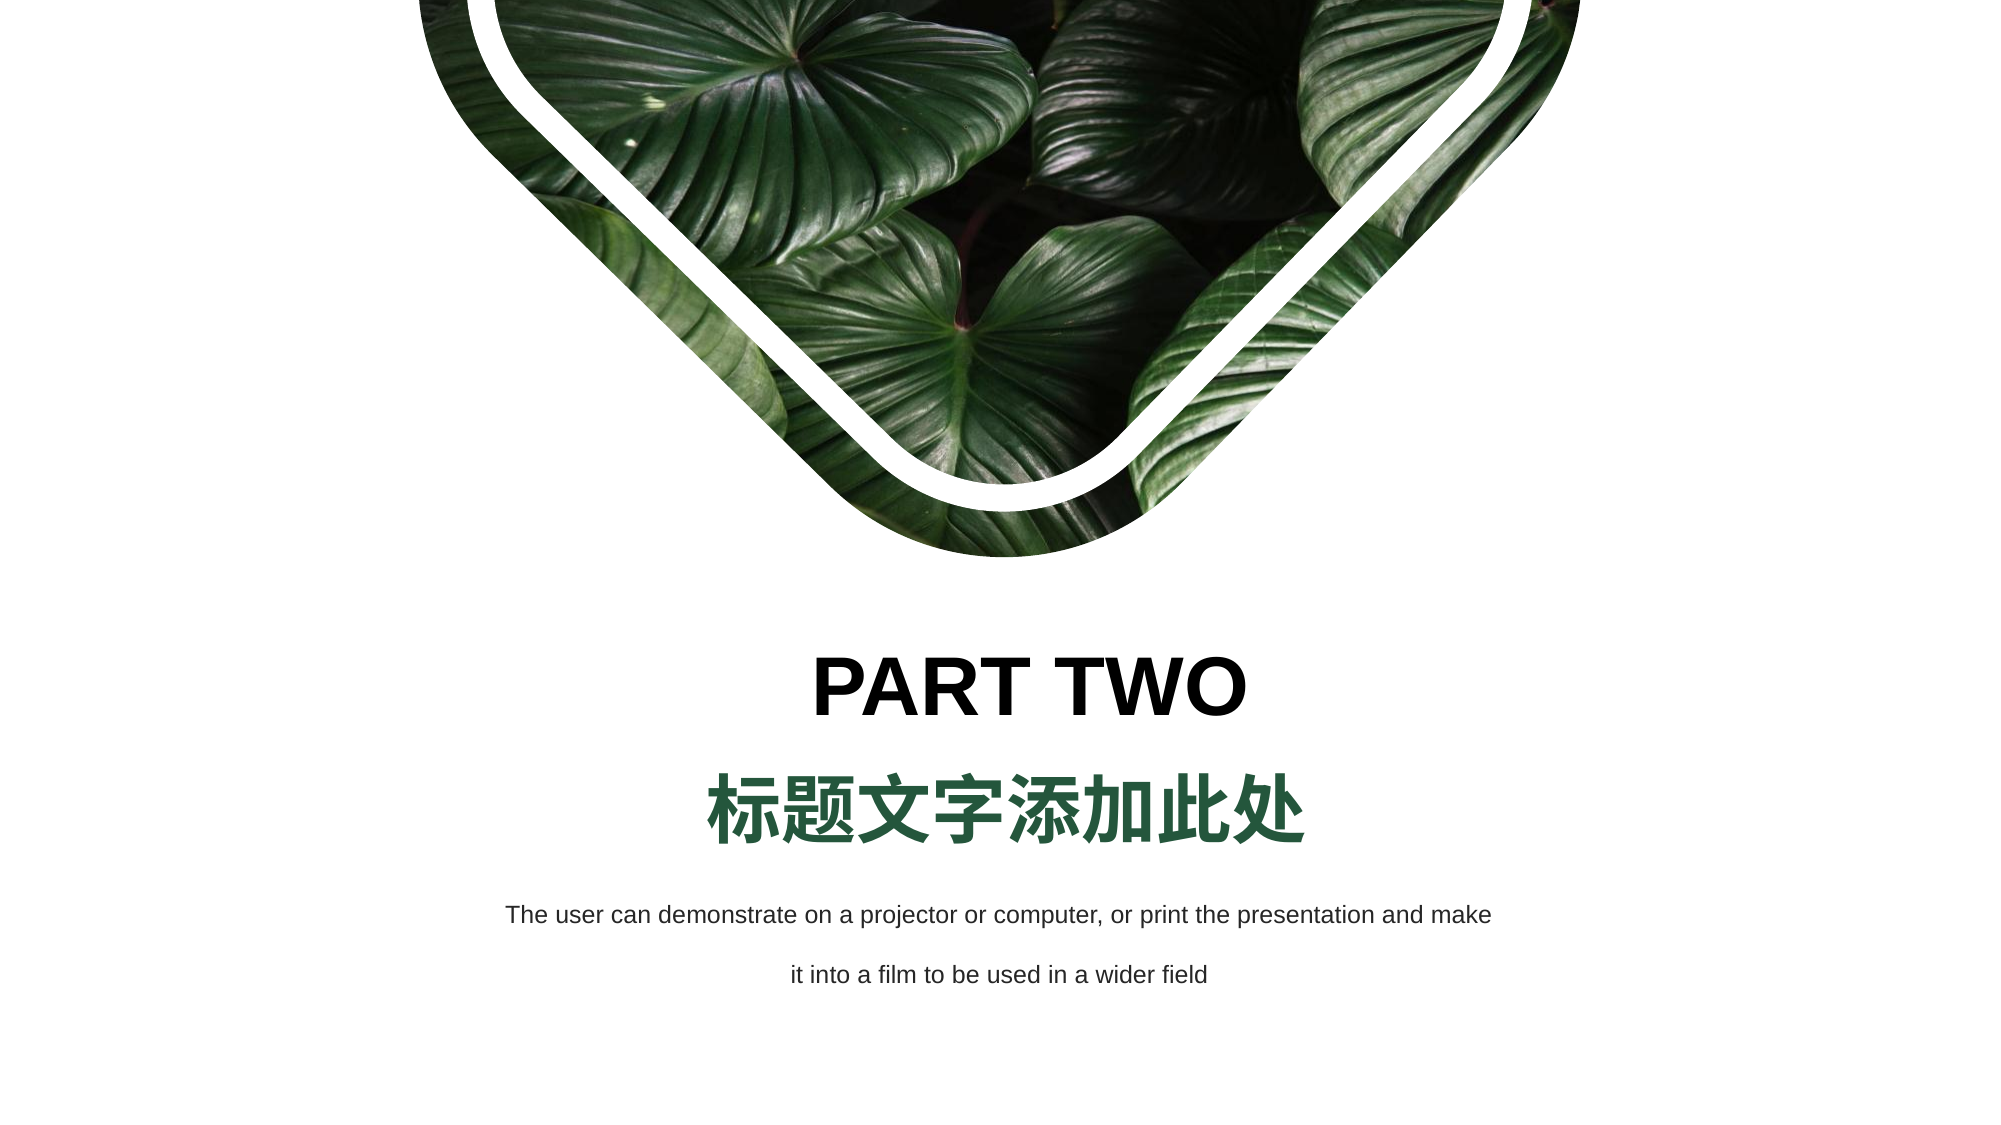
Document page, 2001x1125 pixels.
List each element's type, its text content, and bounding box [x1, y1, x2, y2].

text_box 标题文字添加此处 [691, 754, 1321, 860]
text_box The user can demonstrate on a projector or computer, or print the presentation and make it into a film to be used in a wider field [489, 860, 1511, 996]
text_box PART TWO [786, 624, 1274, 740]
picture [418, 0, 1581, 558]
